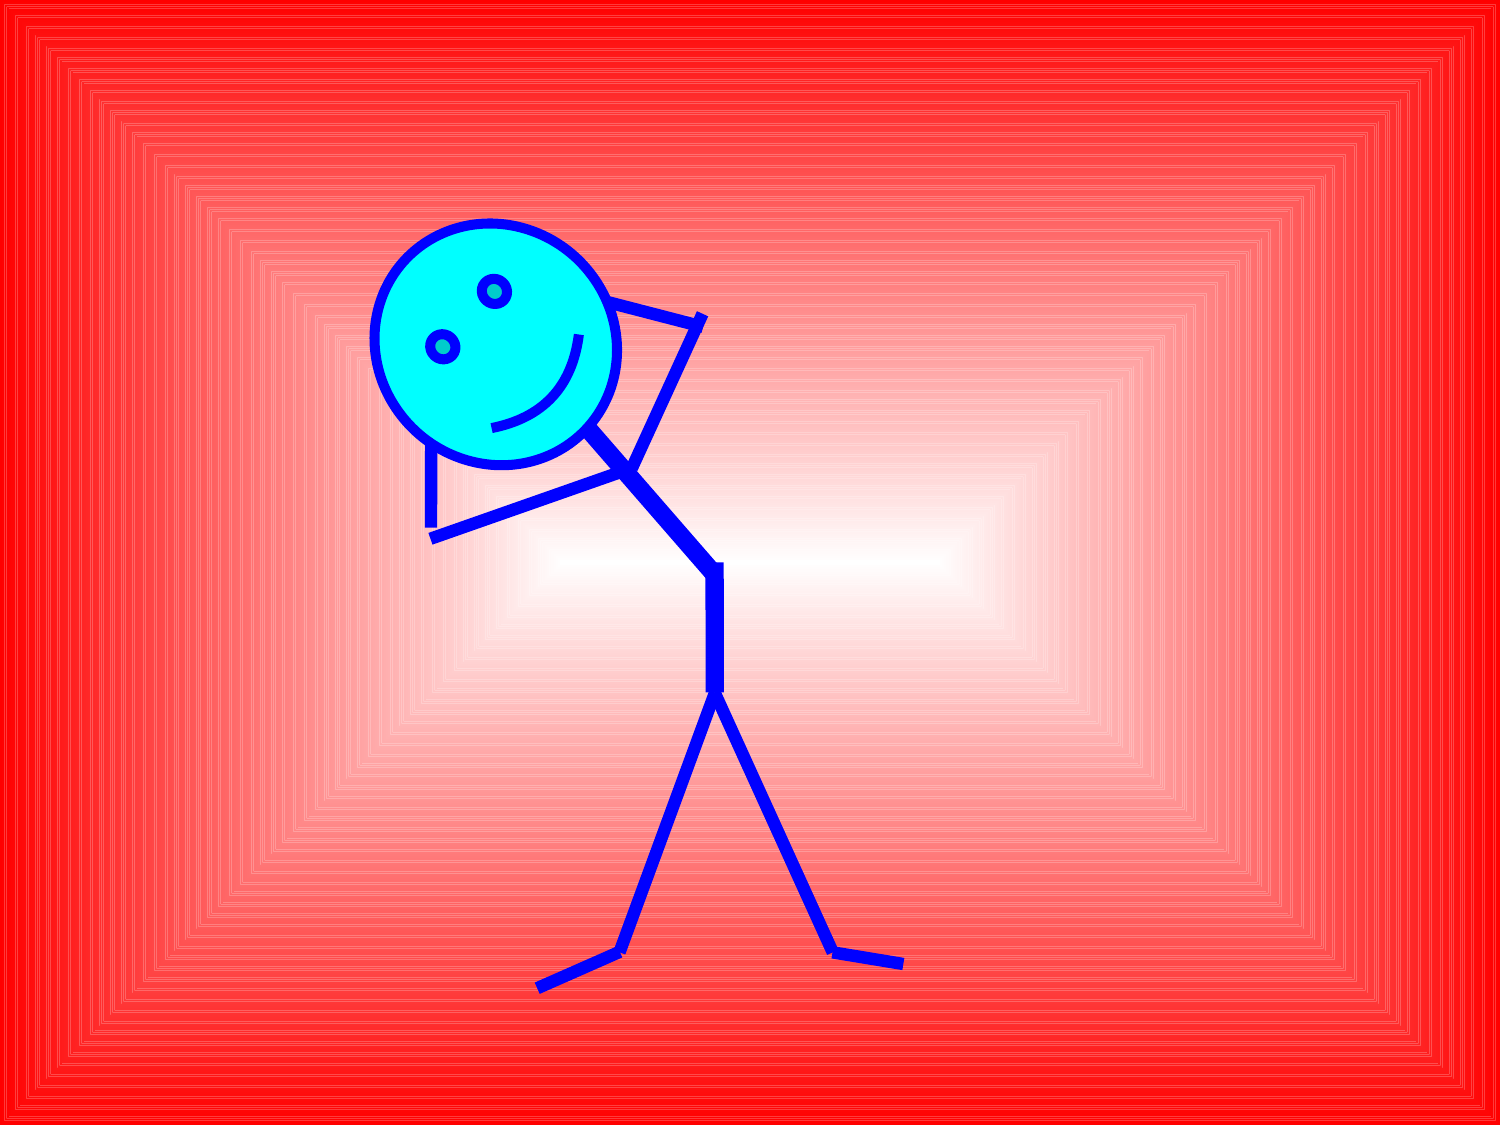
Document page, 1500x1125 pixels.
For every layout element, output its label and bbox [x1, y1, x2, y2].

text_box [374, 223, 618, 466]
